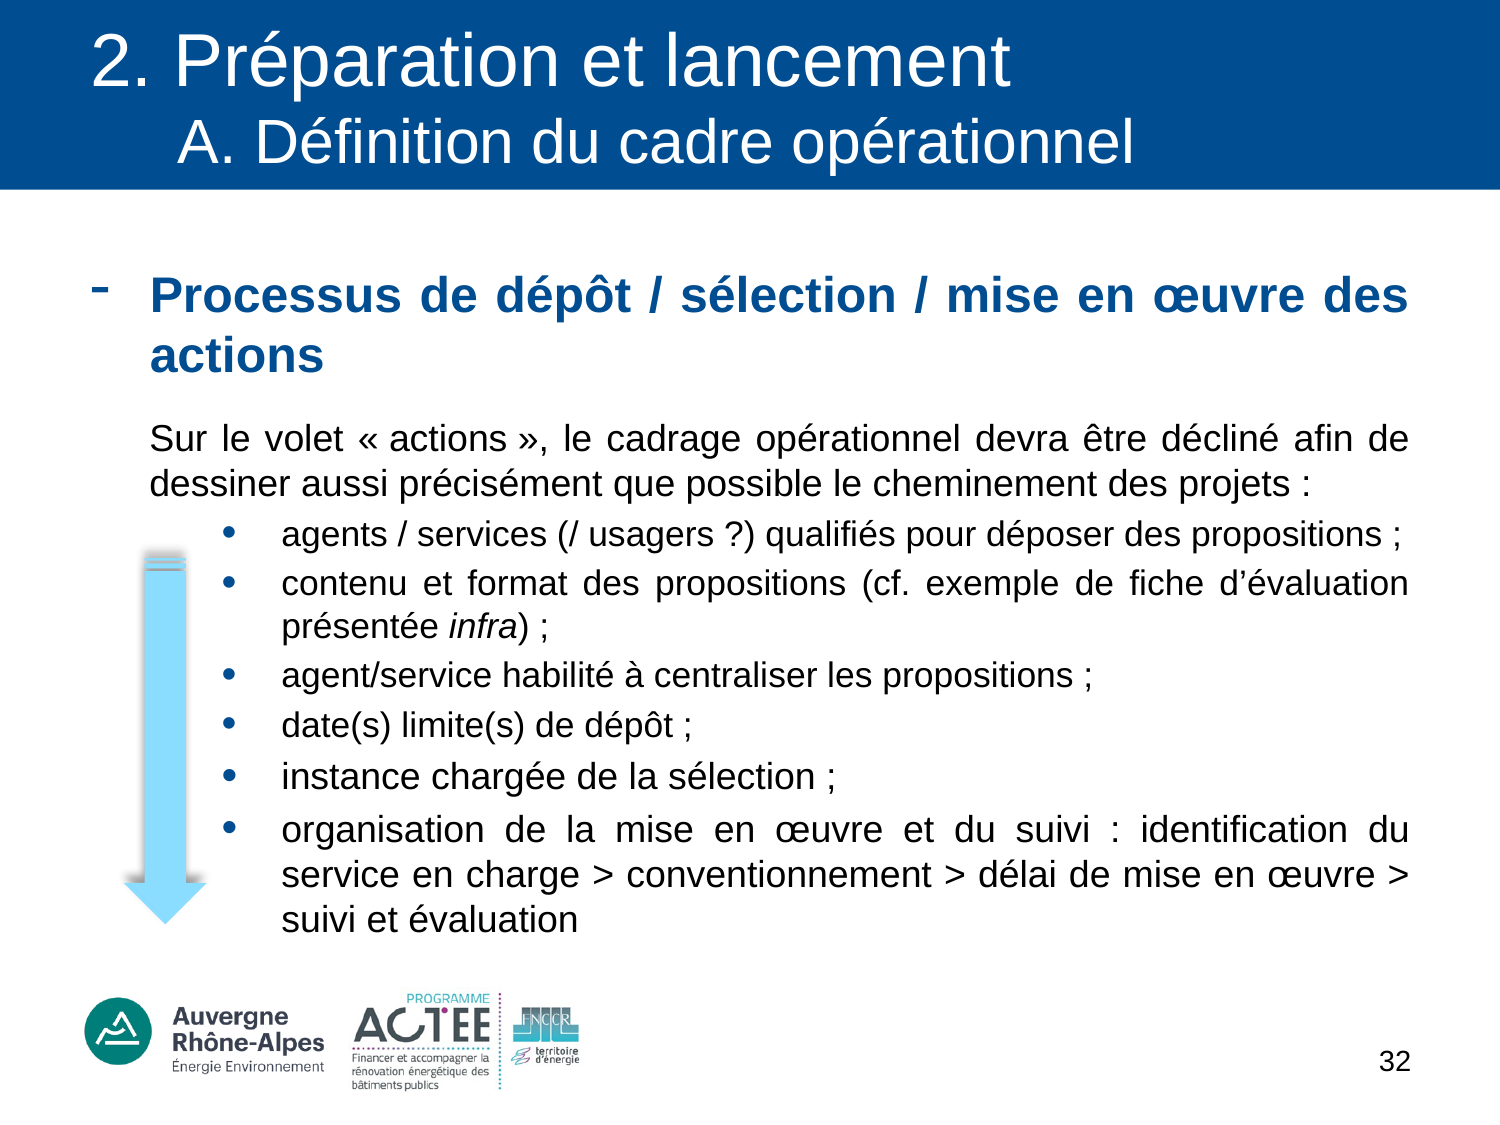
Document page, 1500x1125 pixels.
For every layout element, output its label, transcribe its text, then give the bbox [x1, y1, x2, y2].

list Processus de dépôt / sélection / mise en œuvre des actions Sur le volet « actions », le cadrage opérationnel devra être décliné afin de dessiner aussi précisément que possible le cheminement des projets : agents / services (/ usagers ?) qualifiés pour déposer des propositions ; contenu et format des propositions (cf. exemple de fiche d’évaluation présentée infra) ; agent/service habilité à centraliser les propositions ; date(s) limite(s) de dépôt ; instance chargée de la sélection ; organisation de la mise en œuvre et du suivi : identification du service en charge > conventionnement > délai de mise en œuvre > suivi et évaluation [74, 255, 1426, 965]
title 2. Préparation et lancement A. Définition du cadre opérationnel [74, 0, 1426, 188]
picture [348, 987, 586, 1094]
picture [76, 987, 337, 1085]
text_box [122, 556, 209, 927]
